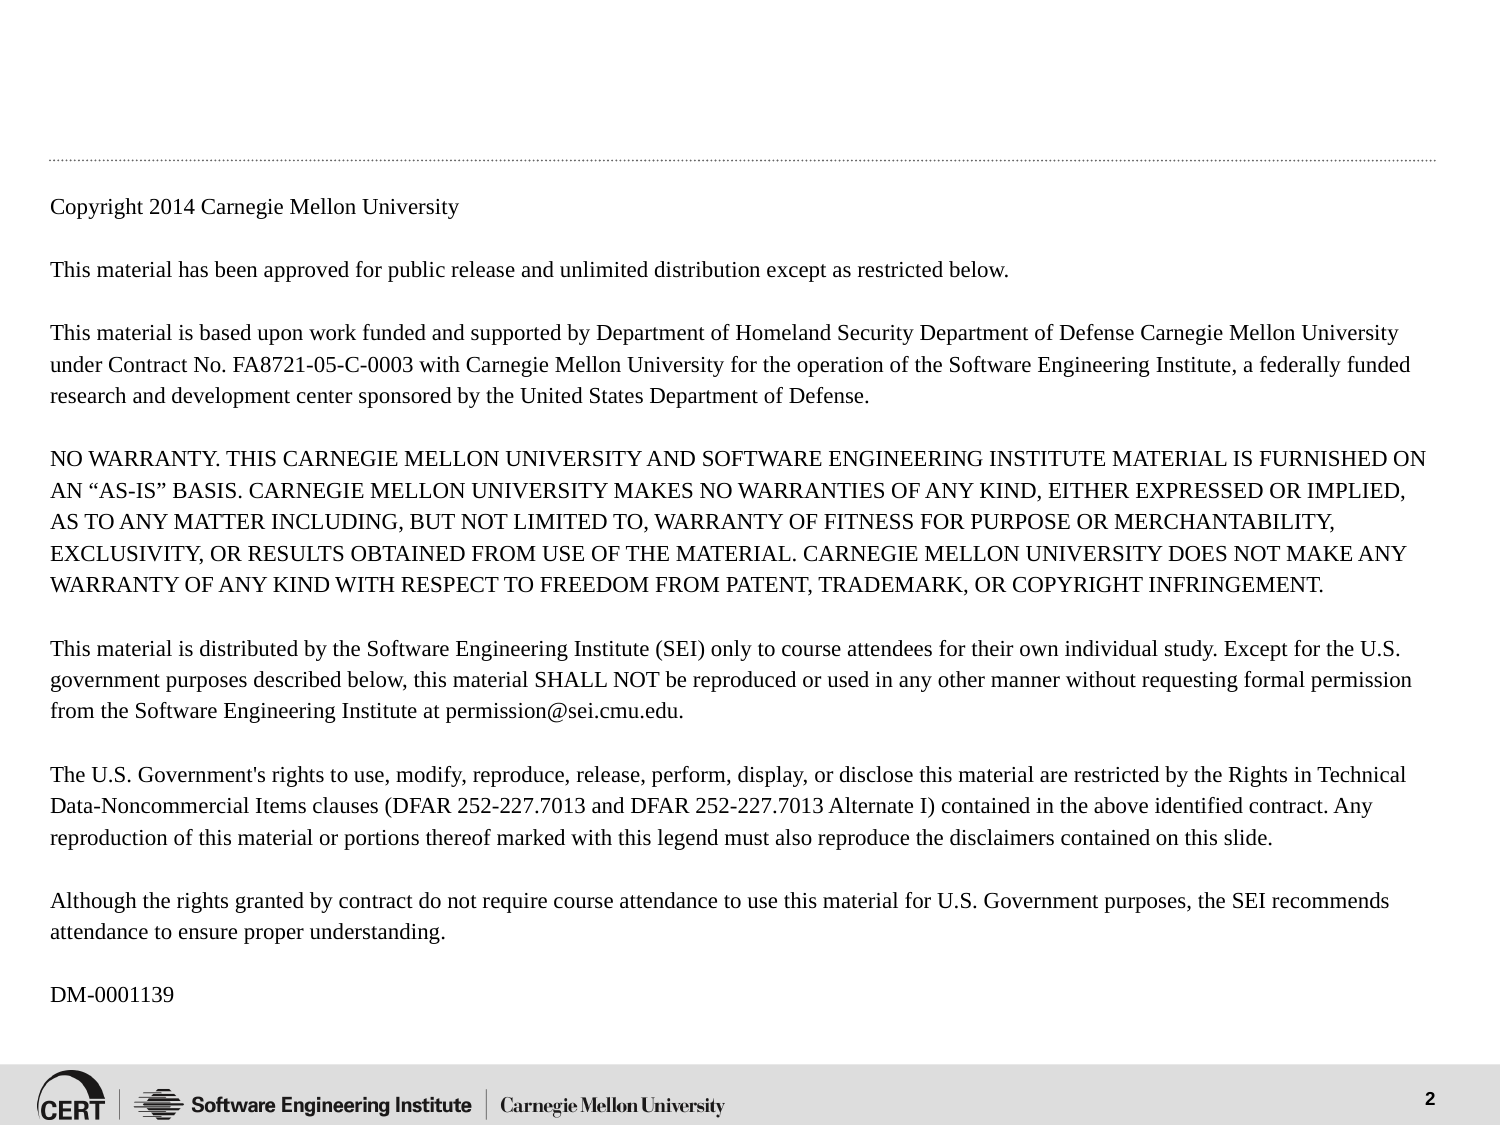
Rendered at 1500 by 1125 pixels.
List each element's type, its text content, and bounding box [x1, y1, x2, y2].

picture [37, 1069, 725, 1122]
list Copyright 2014 Carnegie Mellon University This material has been approved for public release and unlimited distribution except as restricted below. This material is based upon work funded and supported by Department of Homeland Security Department of Defense Carnegie Mellon University under Contract No. FA8721-05-C-0003 with Carnegie Mellon University for the operation of the Software Engineering Institute, a federally funded research and development center sponsored by the United States Department of Defense. NO WARRANTY. THIS CARNEGIE MELLON UNIVERSITY AND SOFTWARE ENGINEERING INSTITUTE MATERIAL IS FURNISHED ON AN “AS-IS” BASIS. CARNEGIE MELLON UNIVERSITY MAKES NO WARRANTIES OF ANY KIND, EITHER EXPRESSED OR IMPLIED, AS TO ANY MATTER INCLUDING, BUT NOT LIMITED TO, WARRANTY OF FITNESS FOR PURPOSE OR MERCHANTABILITY, EXCLUSIVITY, OR RESULTS OBTAINED FROM USE OF THE MATERIAL. CARNEGIE MELLON UNIVERSITY DOES NOT MAKE ANY WARRANTY OF ANY KIND WITH RESPECT TO FREEDOM FROM PATENT, TRADEMARK, OR COPYRIGHT INFRINGEMENT. This material is distributed by the Software Engineering Institute (SEI) only to course attendees for their own individual study. Except for the U.S. government purposes described below, this material SHALL NOT be reproduced or used in any other manner without requesting formal permission from the Software Engineering Institute at permission@sei.cmu.edu. The U.S. Government's rights to use, modify, reproduce, release, perform, display, or disclose this material are restricted by the Rights in Technical Data-Noncommercial Items clauses (DFAR 252-227.7013 and DFAR 252-227.7013 Alternate I) contained in the above identified contract. Any reproduction of this material or portions thereof marked with this legend must also reproduce the disclaimers contained on this slide. Although the rights granted by contract do not require course attendance to use this material for U.S. Government purposes, the SEI recommends attendance to ensure proper understanding. DM-0001139 [49, 187, 1438, 1051]
